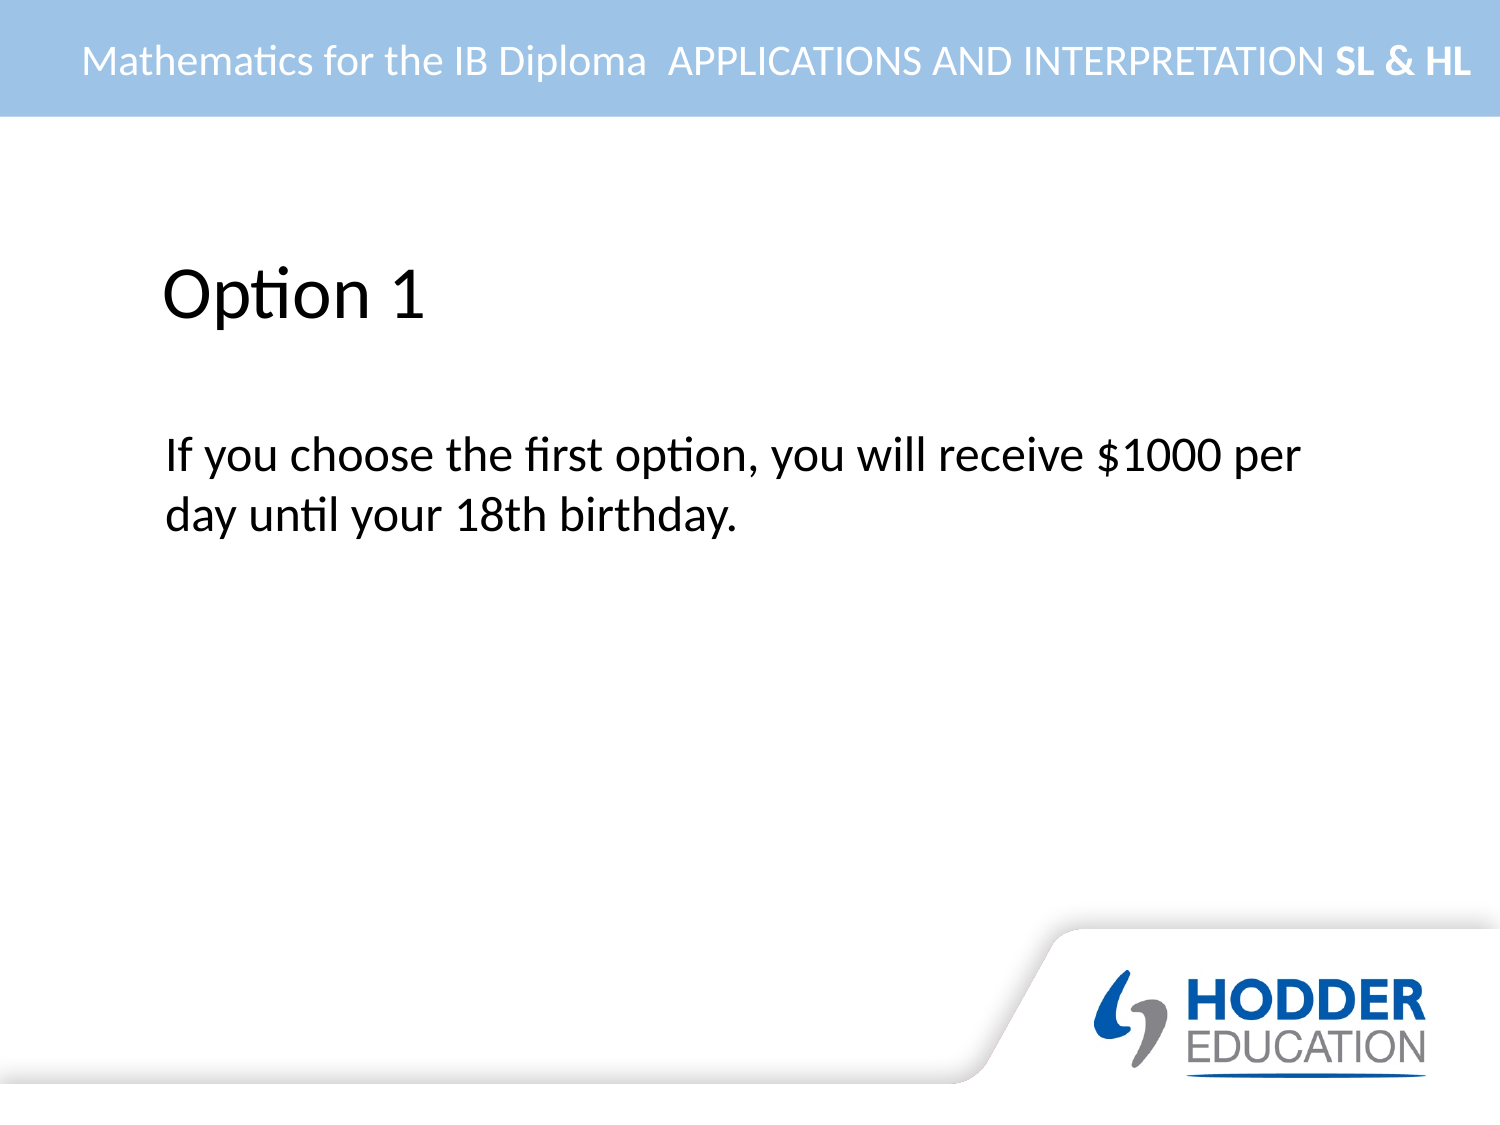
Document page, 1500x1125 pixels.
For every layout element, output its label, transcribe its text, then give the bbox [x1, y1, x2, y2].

text_box If you choose the first option, you will receive $1000 per day until your 18th birthday. [147, 413, 1329, 549]
text_box Mathematics for the IB Diploma APPLICATIONS AND INTERPRETATION SL & HL [0, 0, 1500, 118]
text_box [0, 893, 1500, 1125]
text_box Option 1 [147, 236, 1233, 341]
